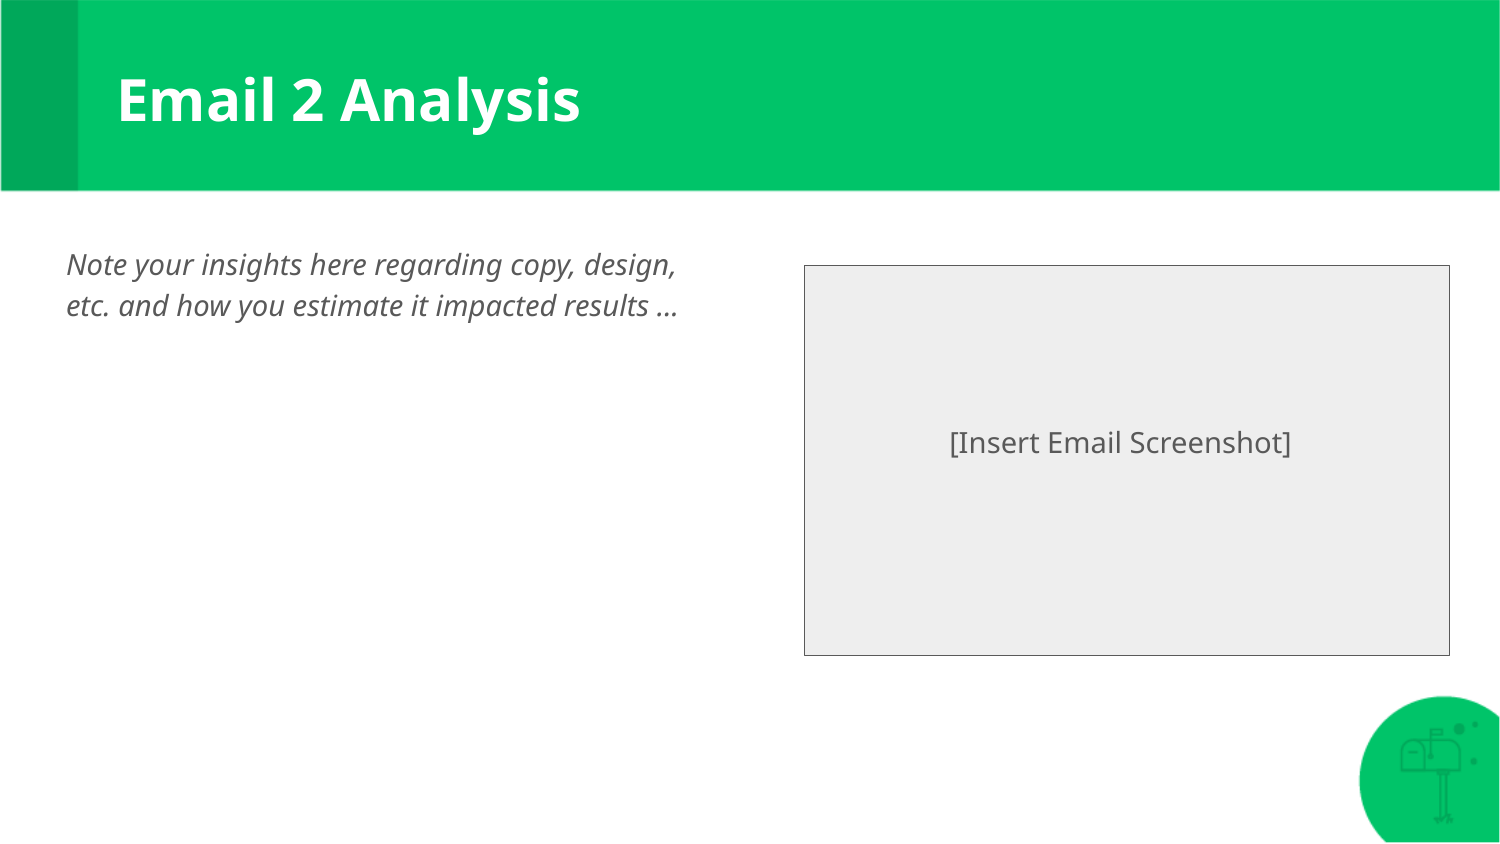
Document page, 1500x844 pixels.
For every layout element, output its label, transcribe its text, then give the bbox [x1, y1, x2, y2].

title Email 2 Analysis [101, 48, 1499, 142]
list [Insert Email Screenshot] [792, 189, 1449, 750]
picture [0, 0, 1500, 844]
list Note your insights here regarding copy, design, etc. and how you estimate it impacted results ... [51, 226, 708, 787]
